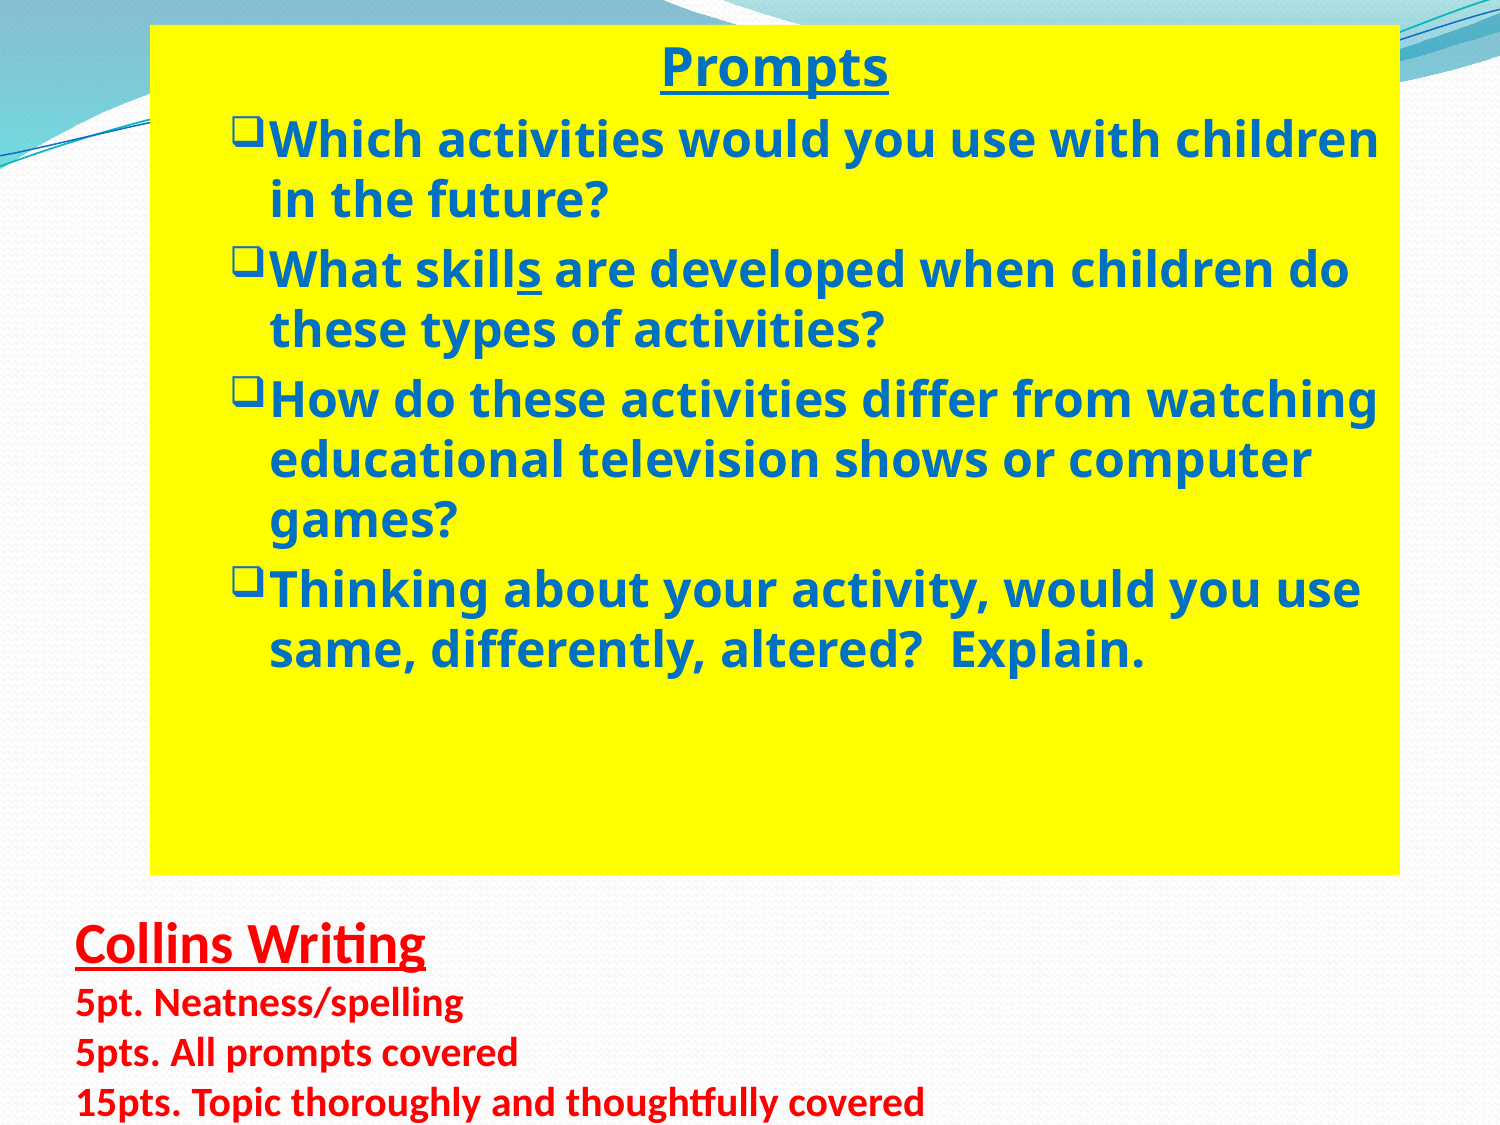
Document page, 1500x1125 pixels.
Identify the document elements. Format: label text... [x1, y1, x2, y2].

list Prompts Which activities would you use with children in the future? What skills are developed when children do these types of activities? How do these activities differ from watching educational television shows or computer games? Thinking about your activity, would you use same, differently, altered? Explain. [150, 24, 1400, 875]
title Collins Writing 5pt. Neatness/spelling 5pts. All prompts covered 15pts. Topic thoroughly and thoughtfully covered [75, 900, 1425, 1125]
